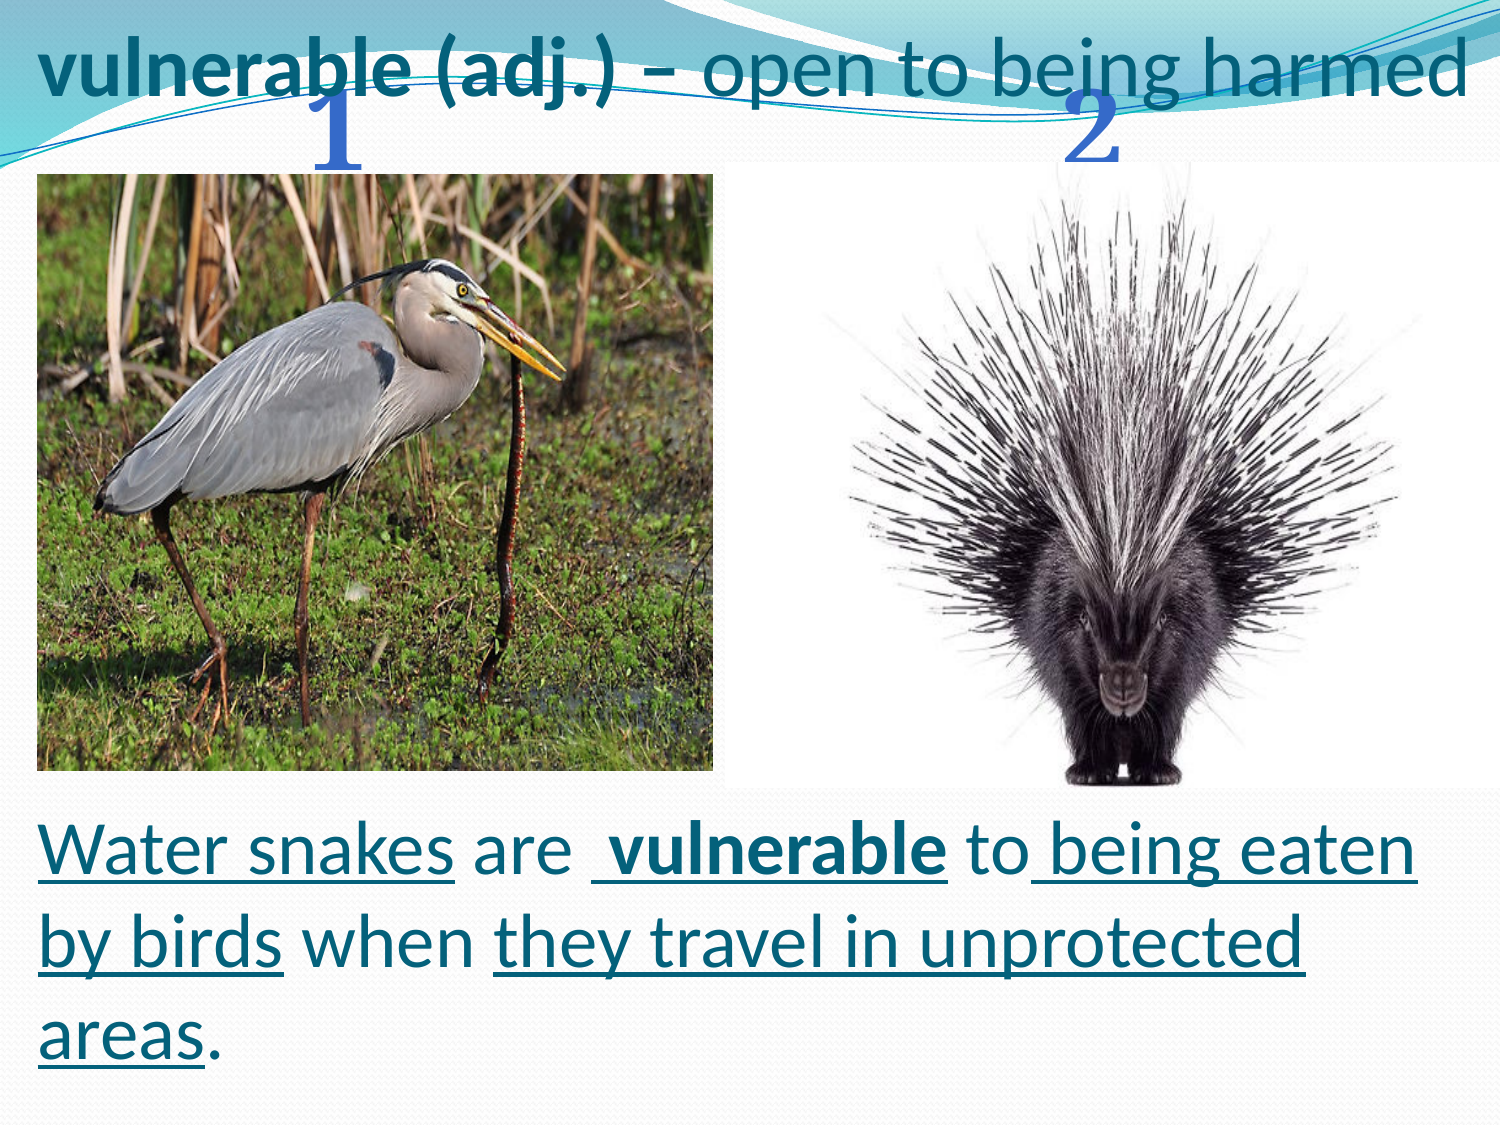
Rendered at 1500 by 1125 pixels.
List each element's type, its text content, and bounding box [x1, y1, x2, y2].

picture [37, 174, 713, 771]
picture [724, 162, 1500, 788]
text_box Water snakes are vulnerable to being eaten by birds when they travel in unprotected areas. [37, 787, 1463, 1075]
text_box vulnerable (adj.) – open to being harmed [37, 0, 1475, 177]
